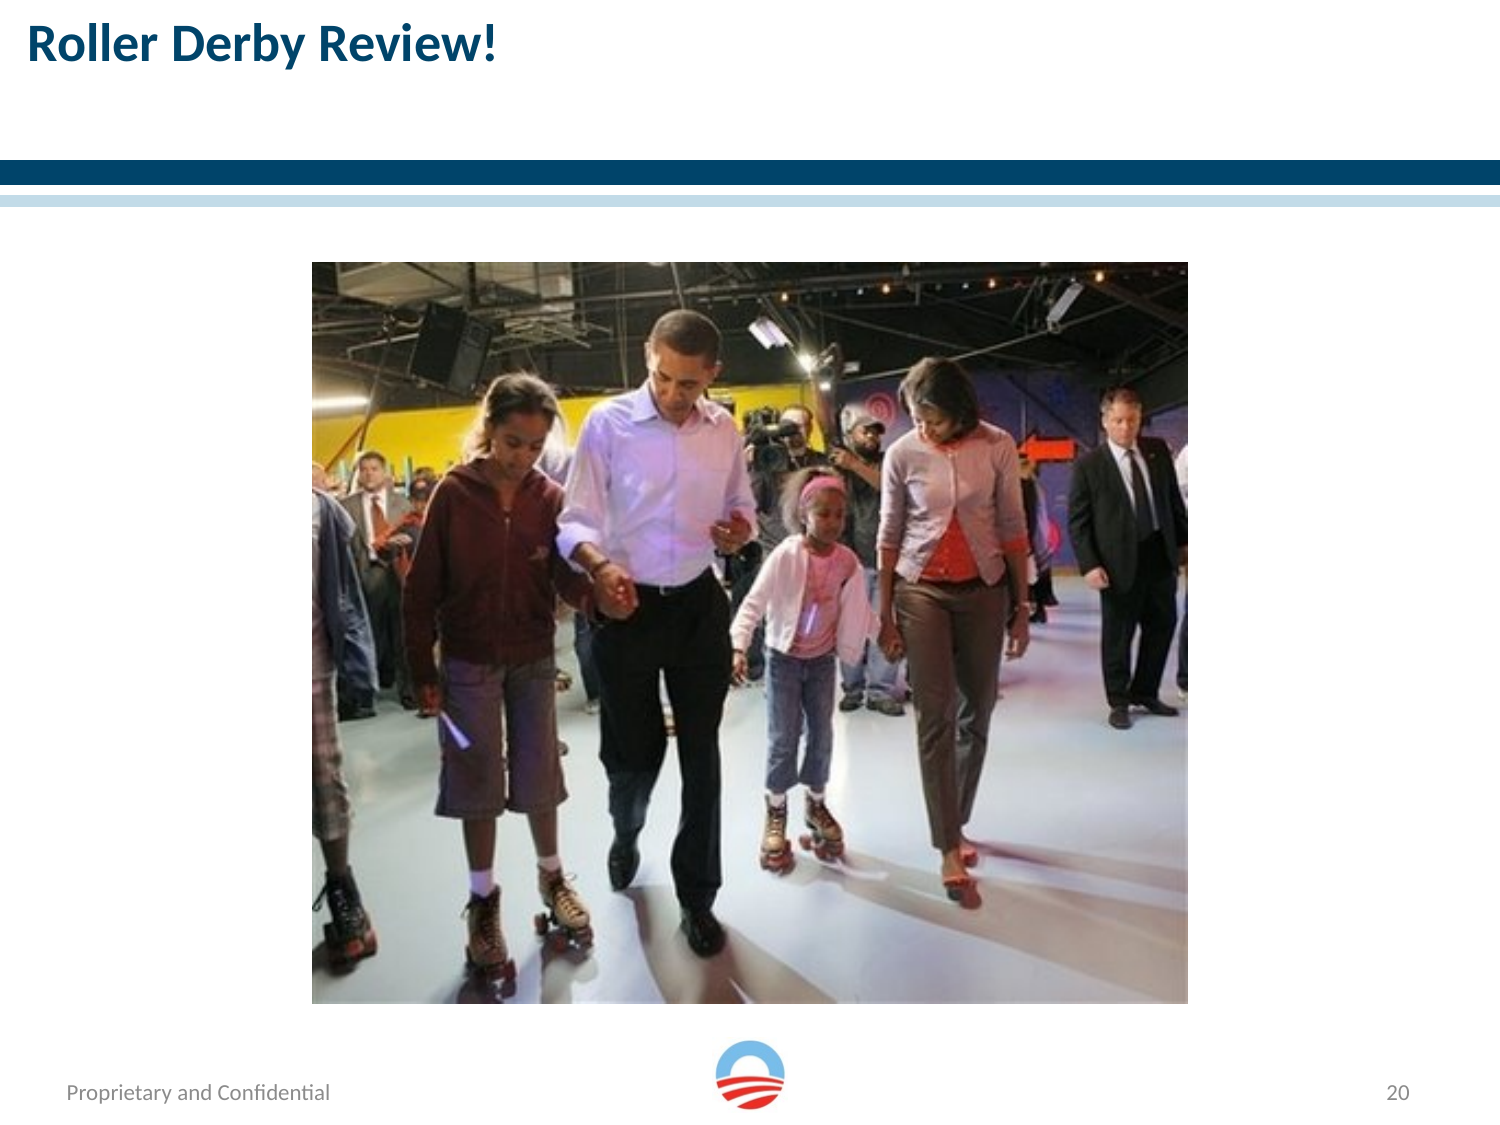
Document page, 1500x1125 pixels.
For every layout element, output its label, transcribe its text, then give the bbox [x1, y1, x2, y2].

picture [312, 262, 1188, 1005]
picture [712, 1037, 788, 1113]
slide_number 20 [1074, 1065, 1425, 1118]
title Roller Derby Review! [12, 0, 1363, 188]
